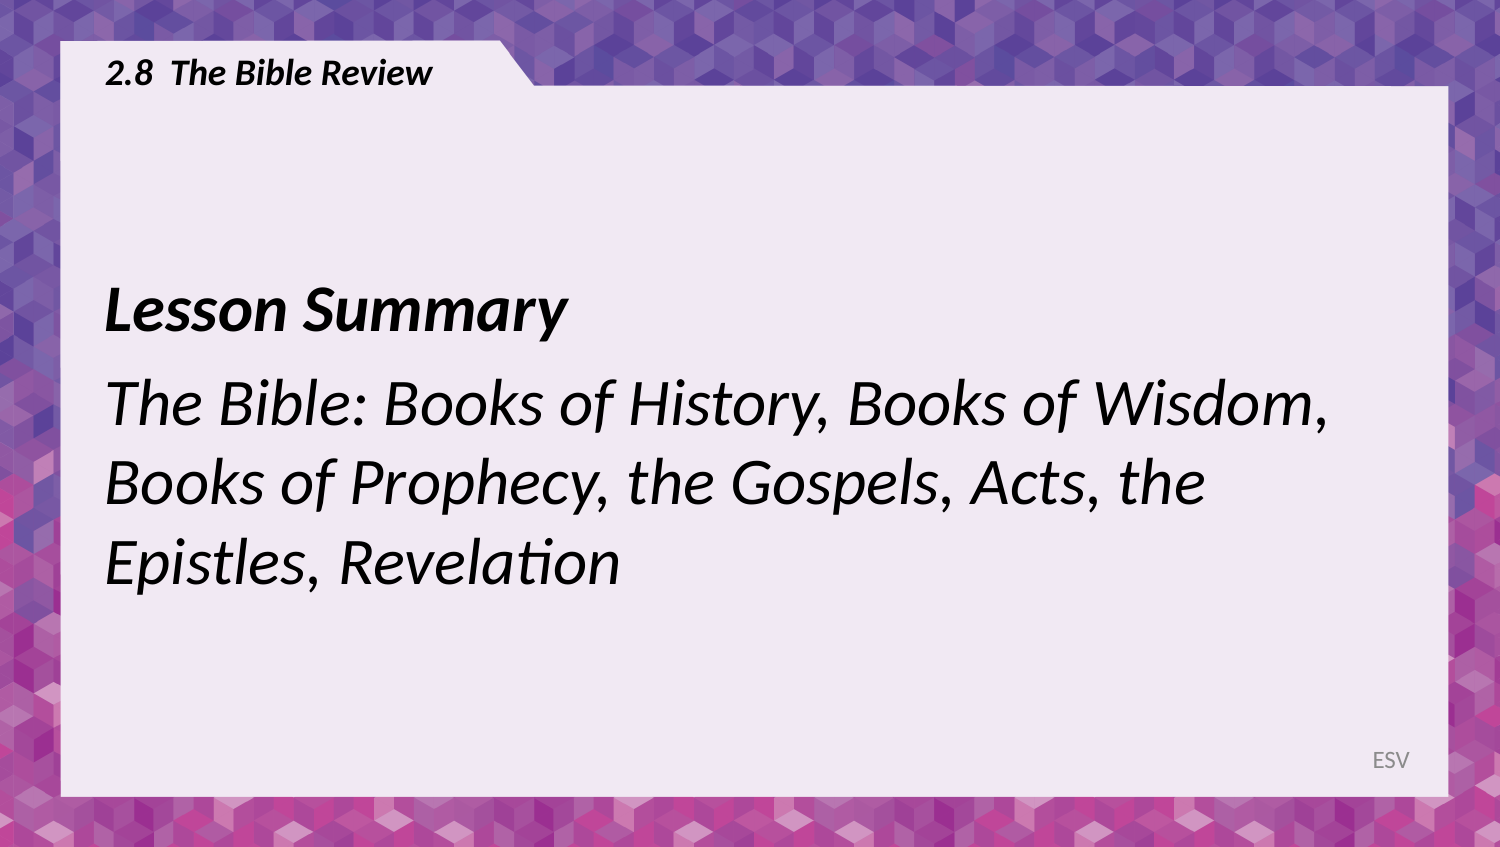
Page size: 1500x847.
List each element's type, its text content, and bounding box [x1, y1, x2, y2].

title 2.8 The Bible Review [89, 33, 1420, 108]
list Lesson Summary The Bible: Books of History, Books of Wisdom, Books of Prophecy, the Gospels, Acts, the Epistles, Revelation [89, 141, 1403, 722]
footer ESV [950, 736, 1425, 782]
picture [0, 0, 1500, 847]
